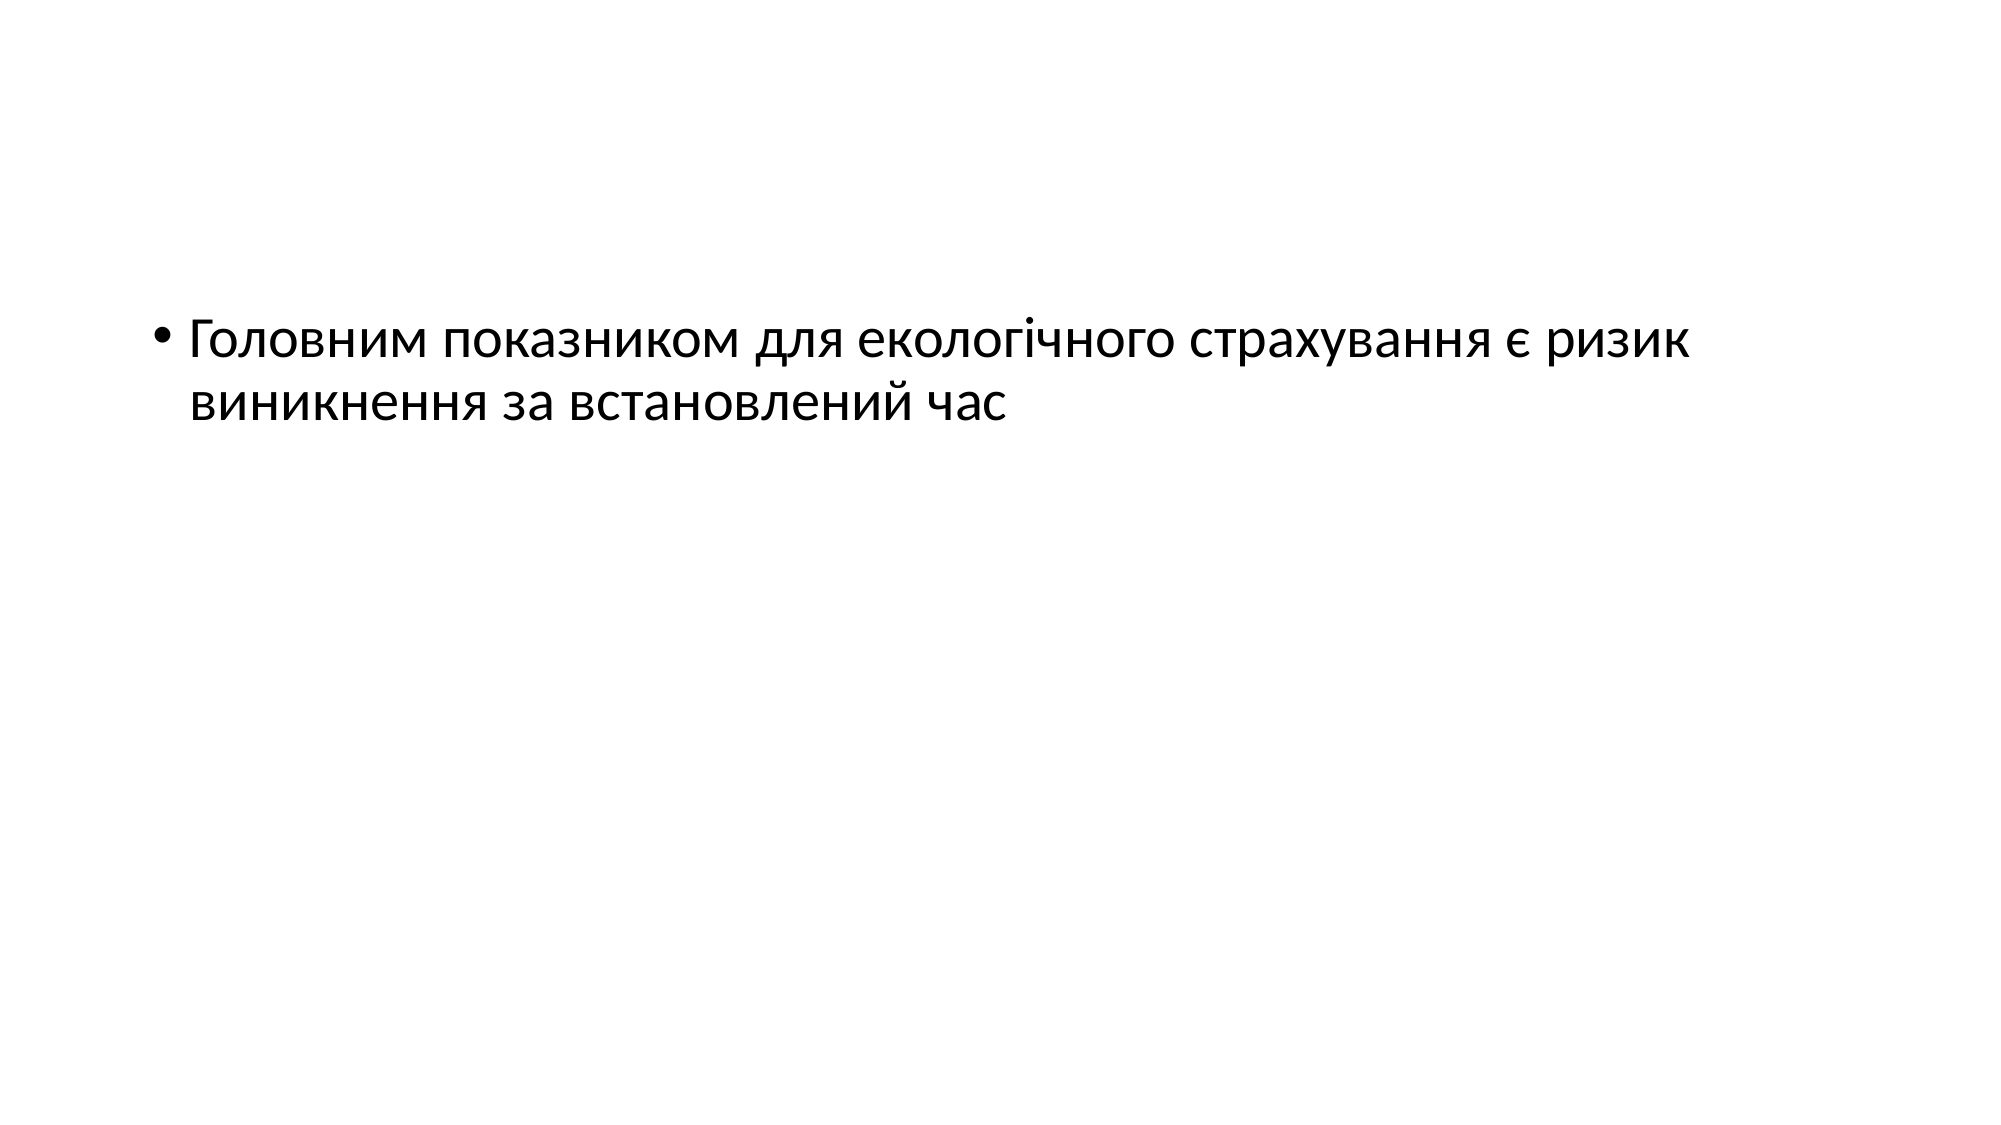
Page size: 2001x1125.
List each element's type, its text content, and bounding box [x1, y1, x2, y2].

list Головним показником для екологічного страхування є ризик виникнення за встановлений час [137, 299, 1863, 1014]
